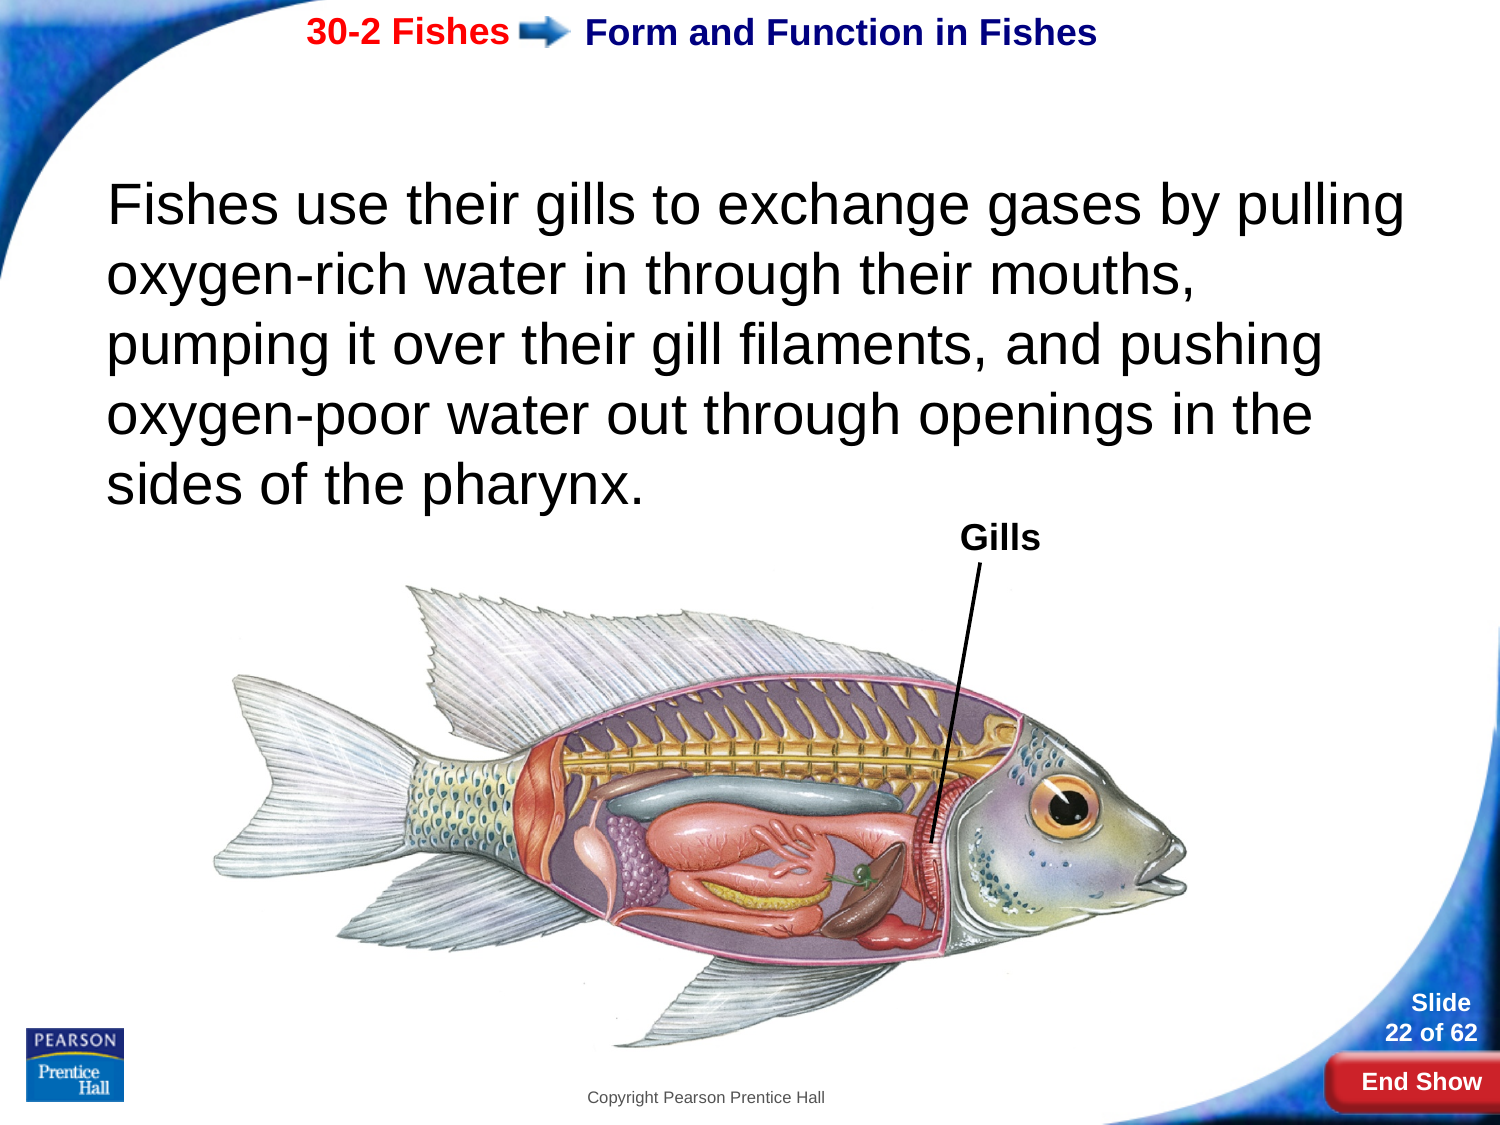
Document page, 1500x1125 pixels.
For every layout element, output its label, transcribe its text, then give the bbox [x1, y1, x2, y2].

text_box Gills [945, 485, 1317, 570]
list Fishes use their gills to exchange gases by pulling oxygen-rich water in through their mouths, pumping it over their gill filaments, and pushing oxygen-poor water out through openings in the sides of the pharynx. [44, 158, 1448, 955]
footer Copyright Pearson Prentice Hall [468, 1078, 945, 1105]
picture [0, 0, 1500, 1125]
title Form and Function in Fishes [569, 0, 1239, 76]
